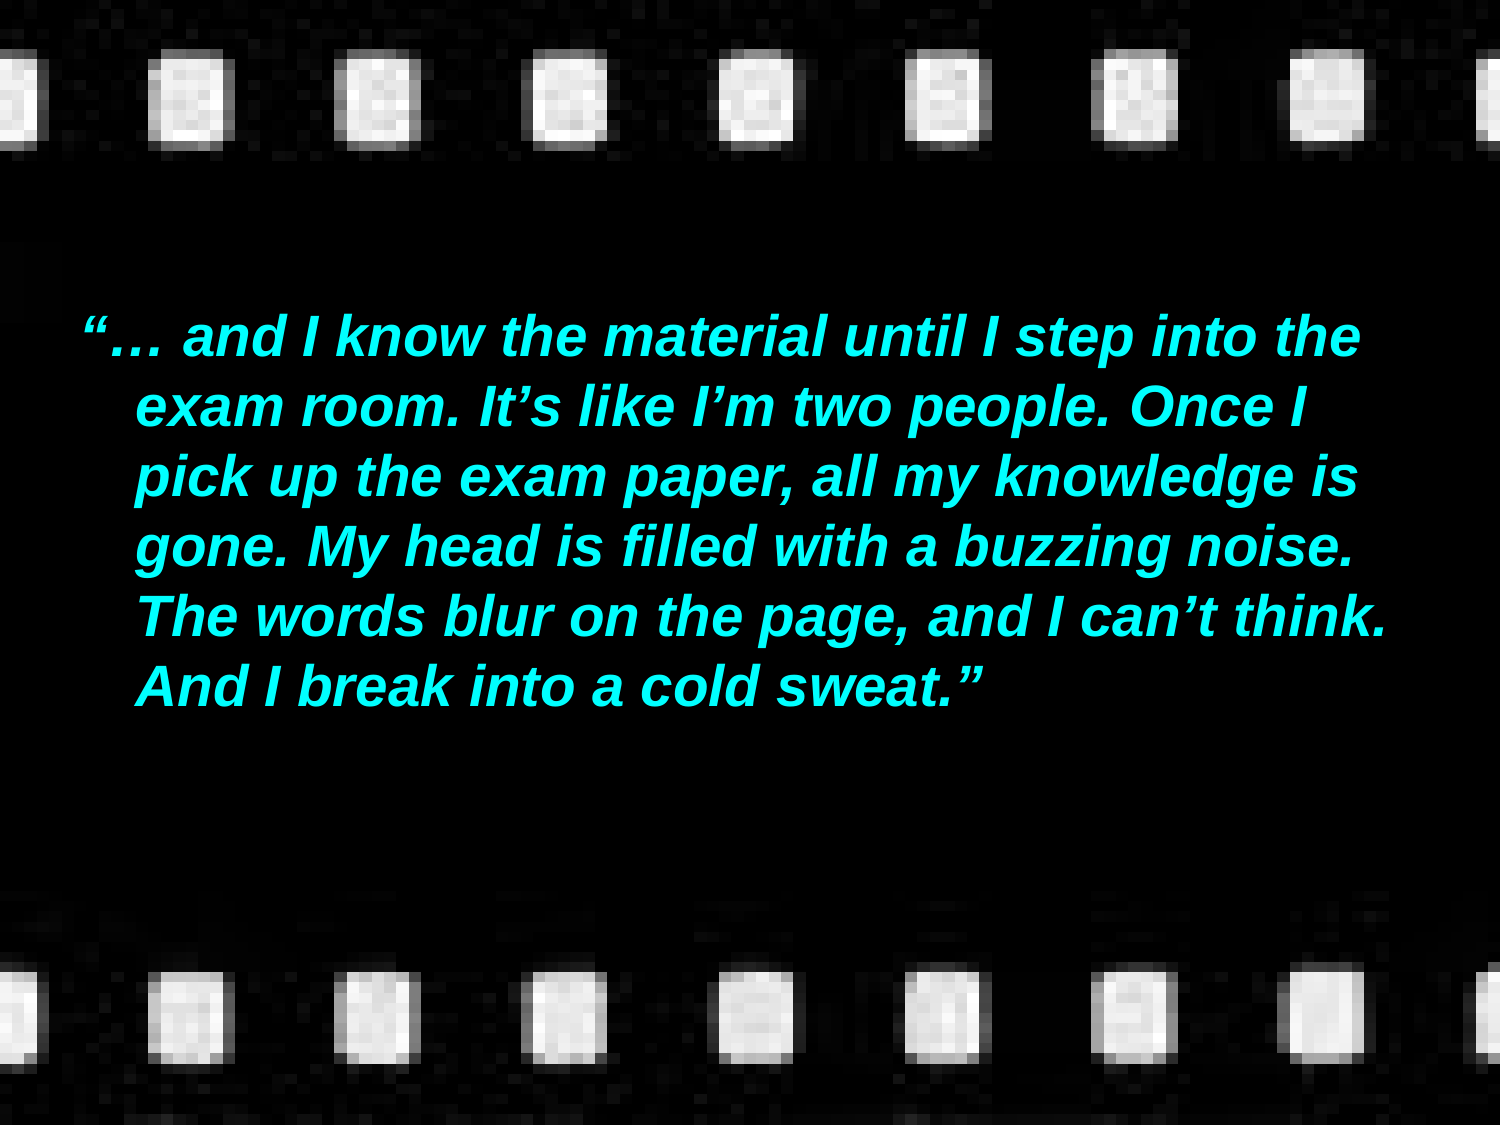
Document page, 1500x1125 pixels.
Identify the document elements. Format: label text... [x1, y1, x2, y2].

list “… and I know the material until I step into the exam room. It’s like I’m two people. Once I pick up the exam paper, all my knowledge is gone. My head is filled with a buzzing noise. The words blur on the page, and I can’t think. And I break into a cold sweat.” [64, 290, 1416, 1034]
picture [0, 0, 1500, 1125]
